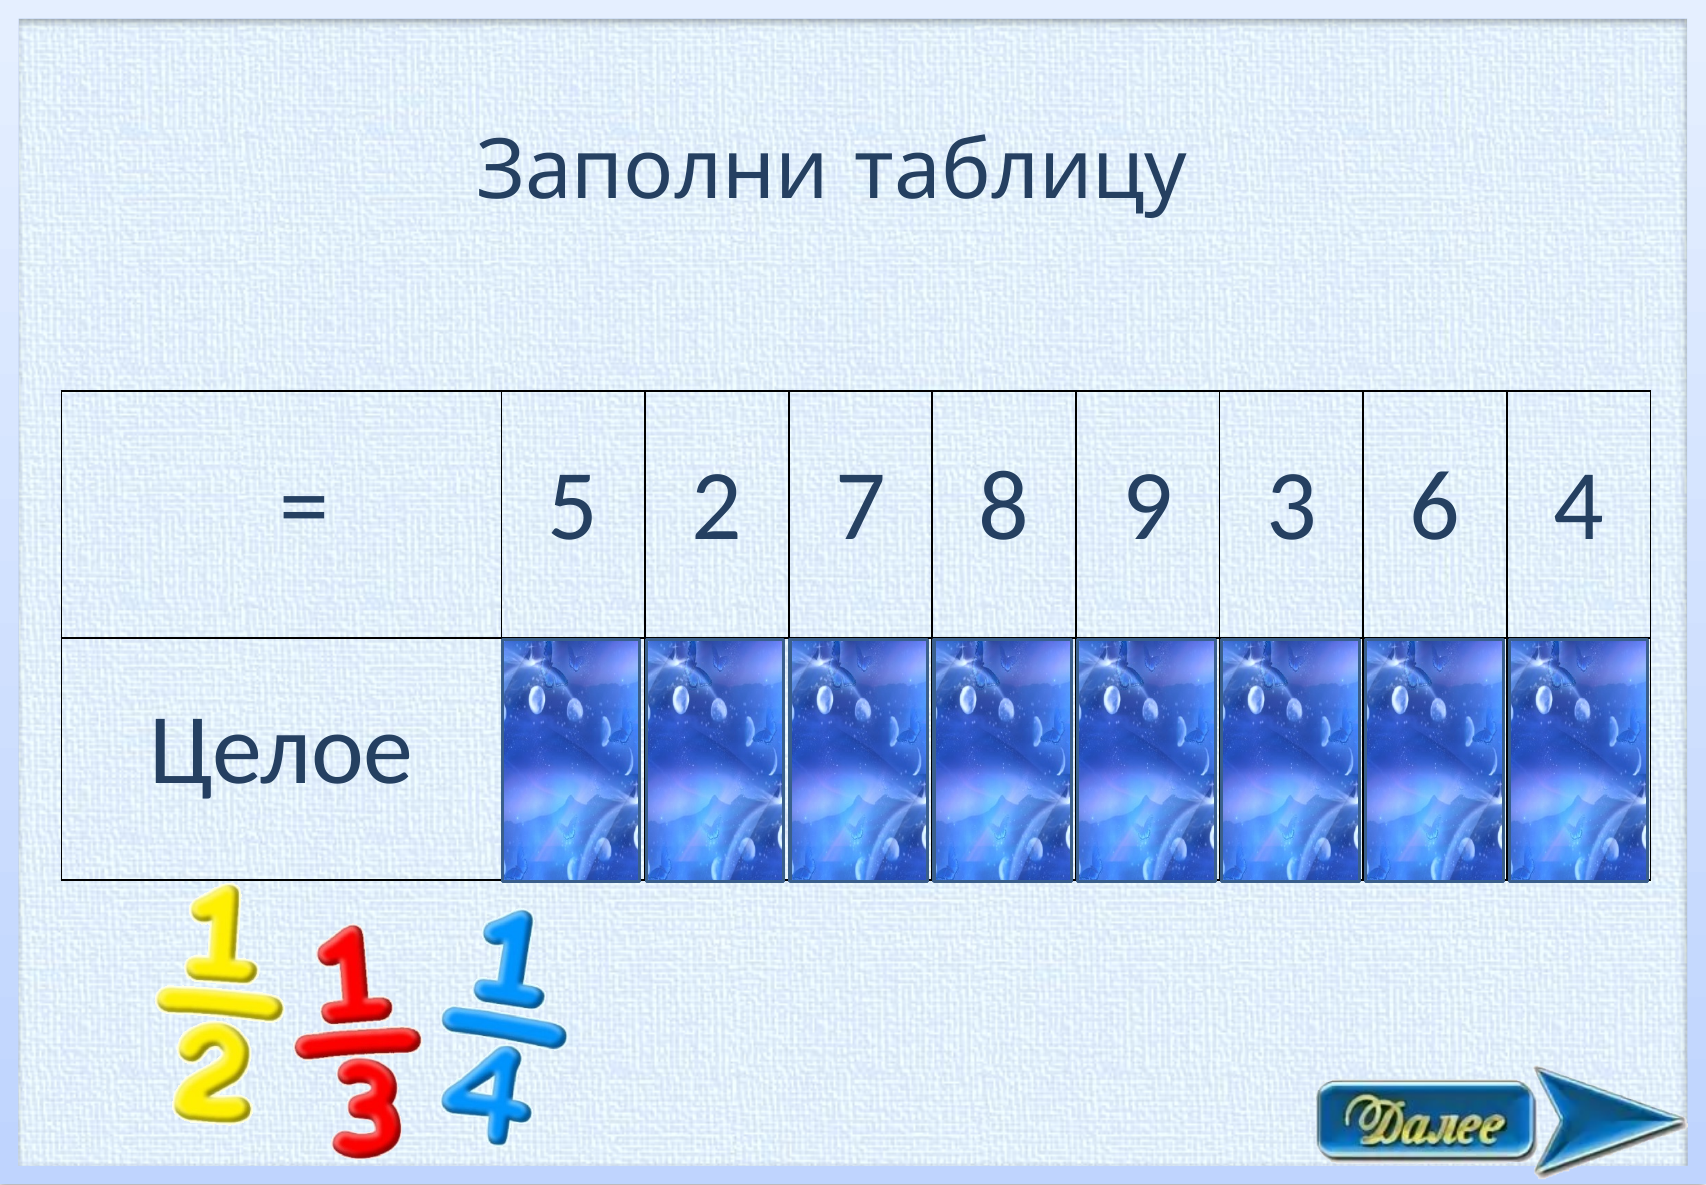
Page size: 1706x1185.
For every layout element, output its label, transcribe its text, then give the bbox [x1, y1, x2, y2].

picture [19, 19, 1689, 1183]
text_box [644, 637, 786, 883]
text_box Заполни таблицу [461, 107, 1203, 223]
text_box [500, 637, 642, 883]
text_box [1364, 637, 1505, 883]
text_box [1220, 637, 1361, 883]
text_box [1076, 637, 1218, 883]
text_box [788, 637, 930, 883]
text_box [1508, 637, 1649, 883]
text_box [932, 637, 1074, 883]
